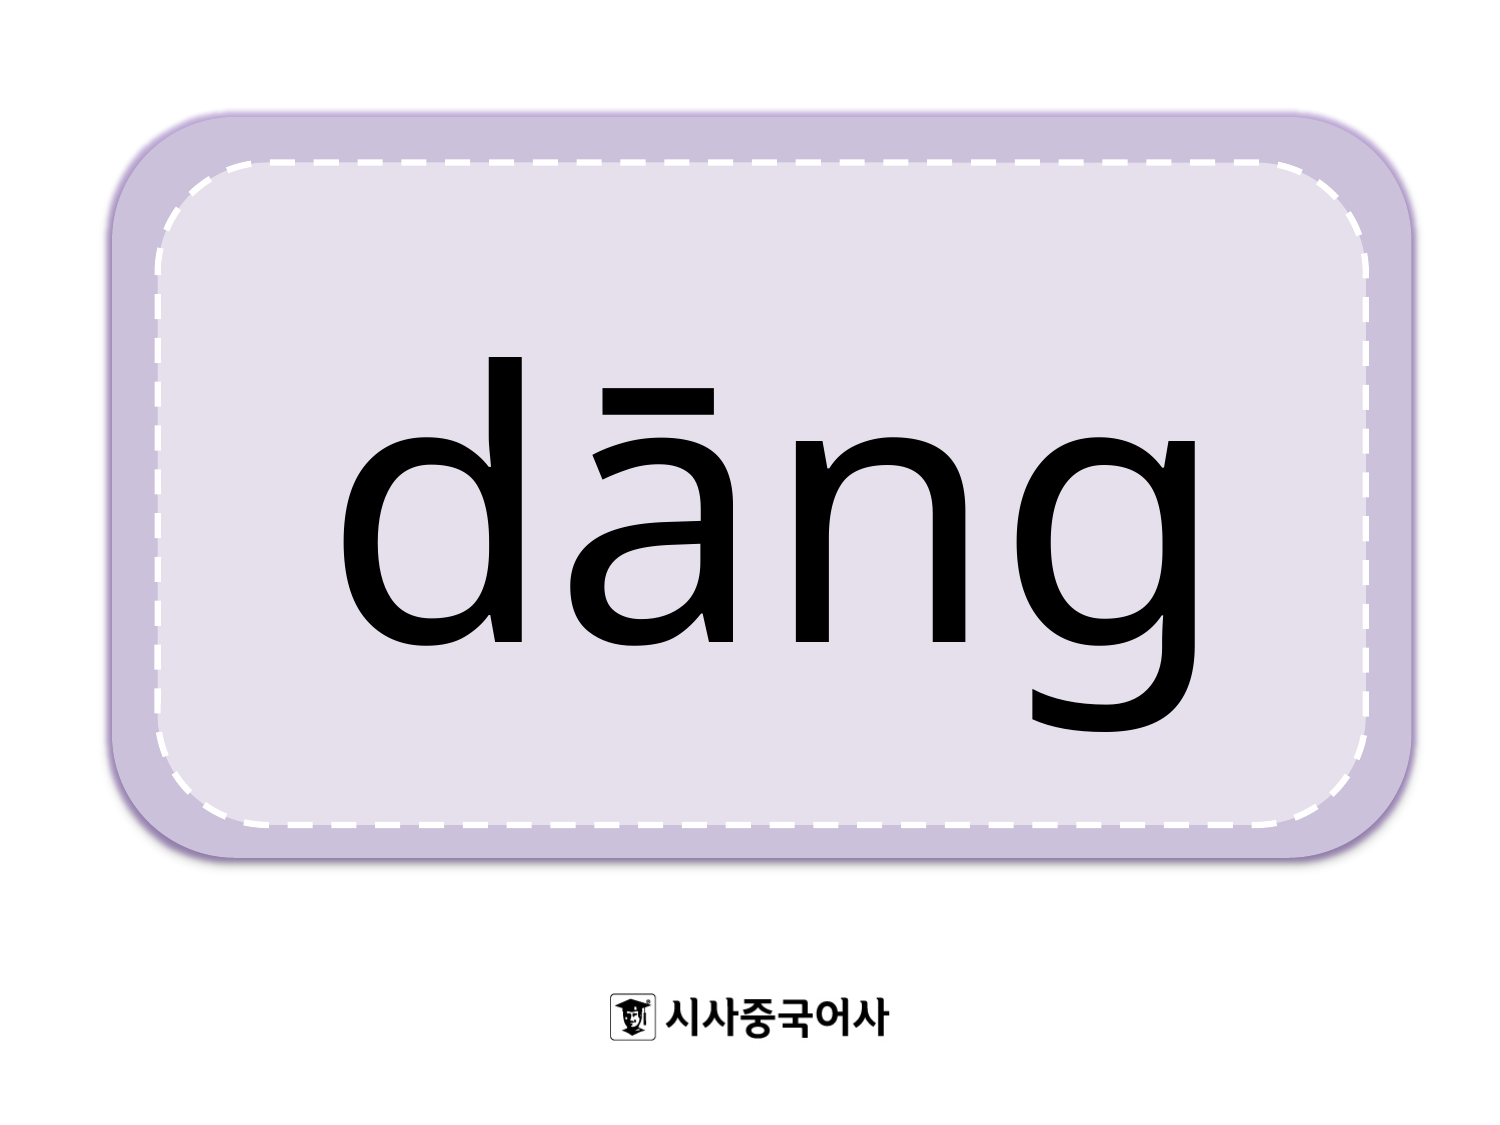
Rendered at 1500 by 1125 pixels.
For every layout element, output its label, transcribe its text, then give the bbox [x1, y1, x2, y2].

picture [602, 987, 898, 1047]
text_box dāng [171, 160, 1380, 824]
